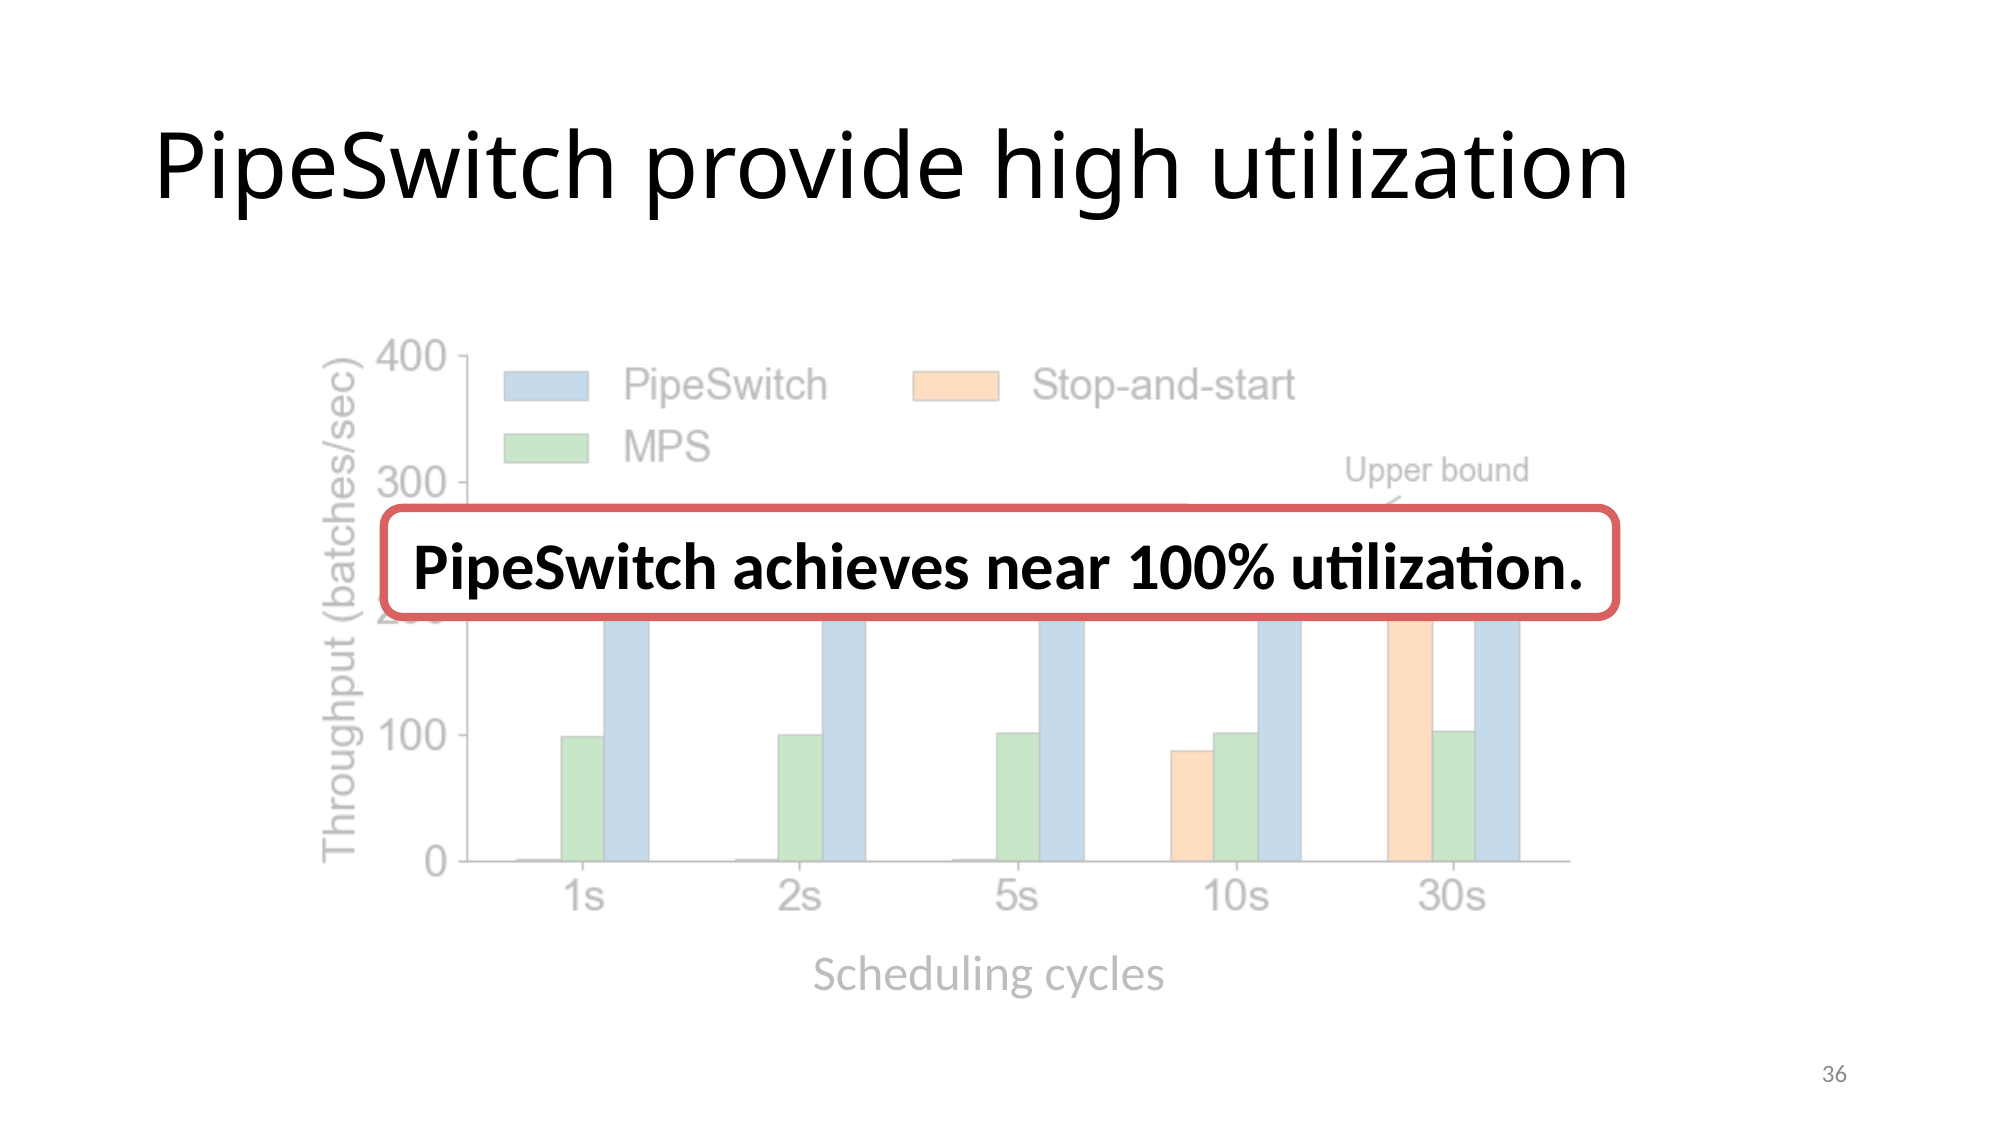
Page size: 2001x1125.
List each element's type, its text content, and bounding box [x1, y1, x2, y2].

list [289, 277, 1711, 934]
title PipeSwitch provide high utilization [137, 59, 1863, 278]
slide_number 36 [1412, 1042, 1863, 1103]
text_box Scheduling cycles [798, 934, 1181, 1008]
